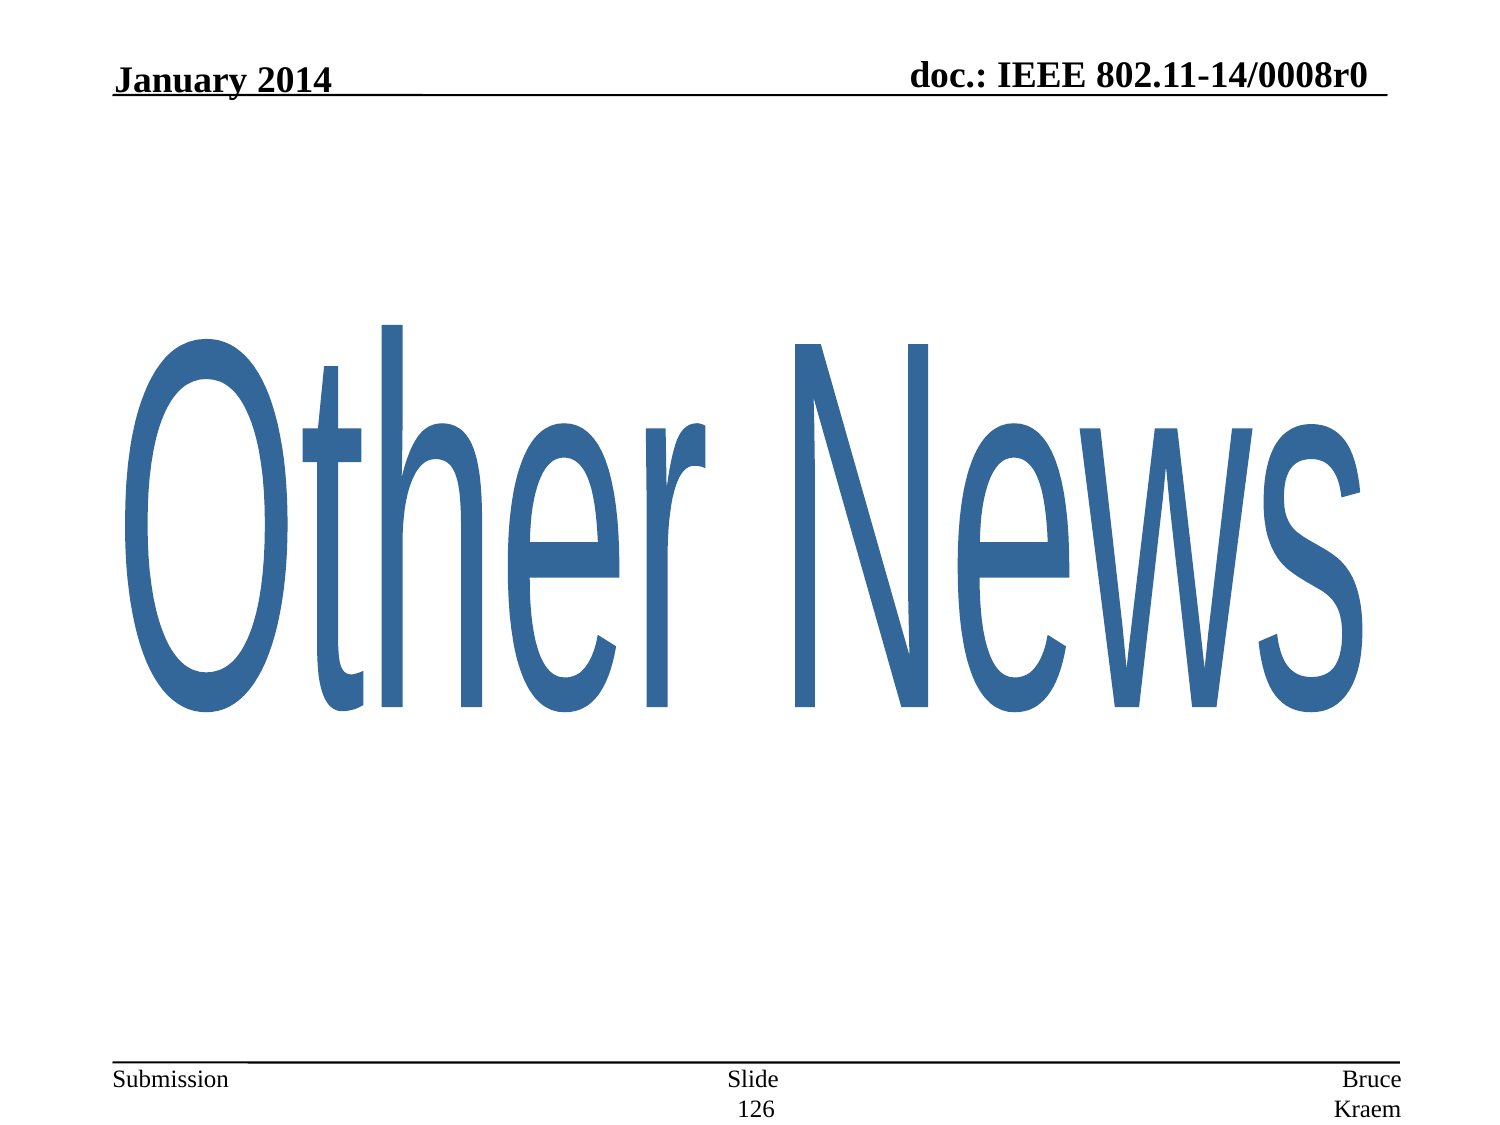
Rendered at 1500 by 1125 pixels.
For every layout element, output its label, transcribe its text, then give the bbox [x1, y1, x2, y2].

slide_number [114, 54, 335, 100]
footer Bruce Kraemer, Marvell [1325, 1062, 1402, 1093]
slide_number Slide 126 [714, 1062, 798, 1093]
